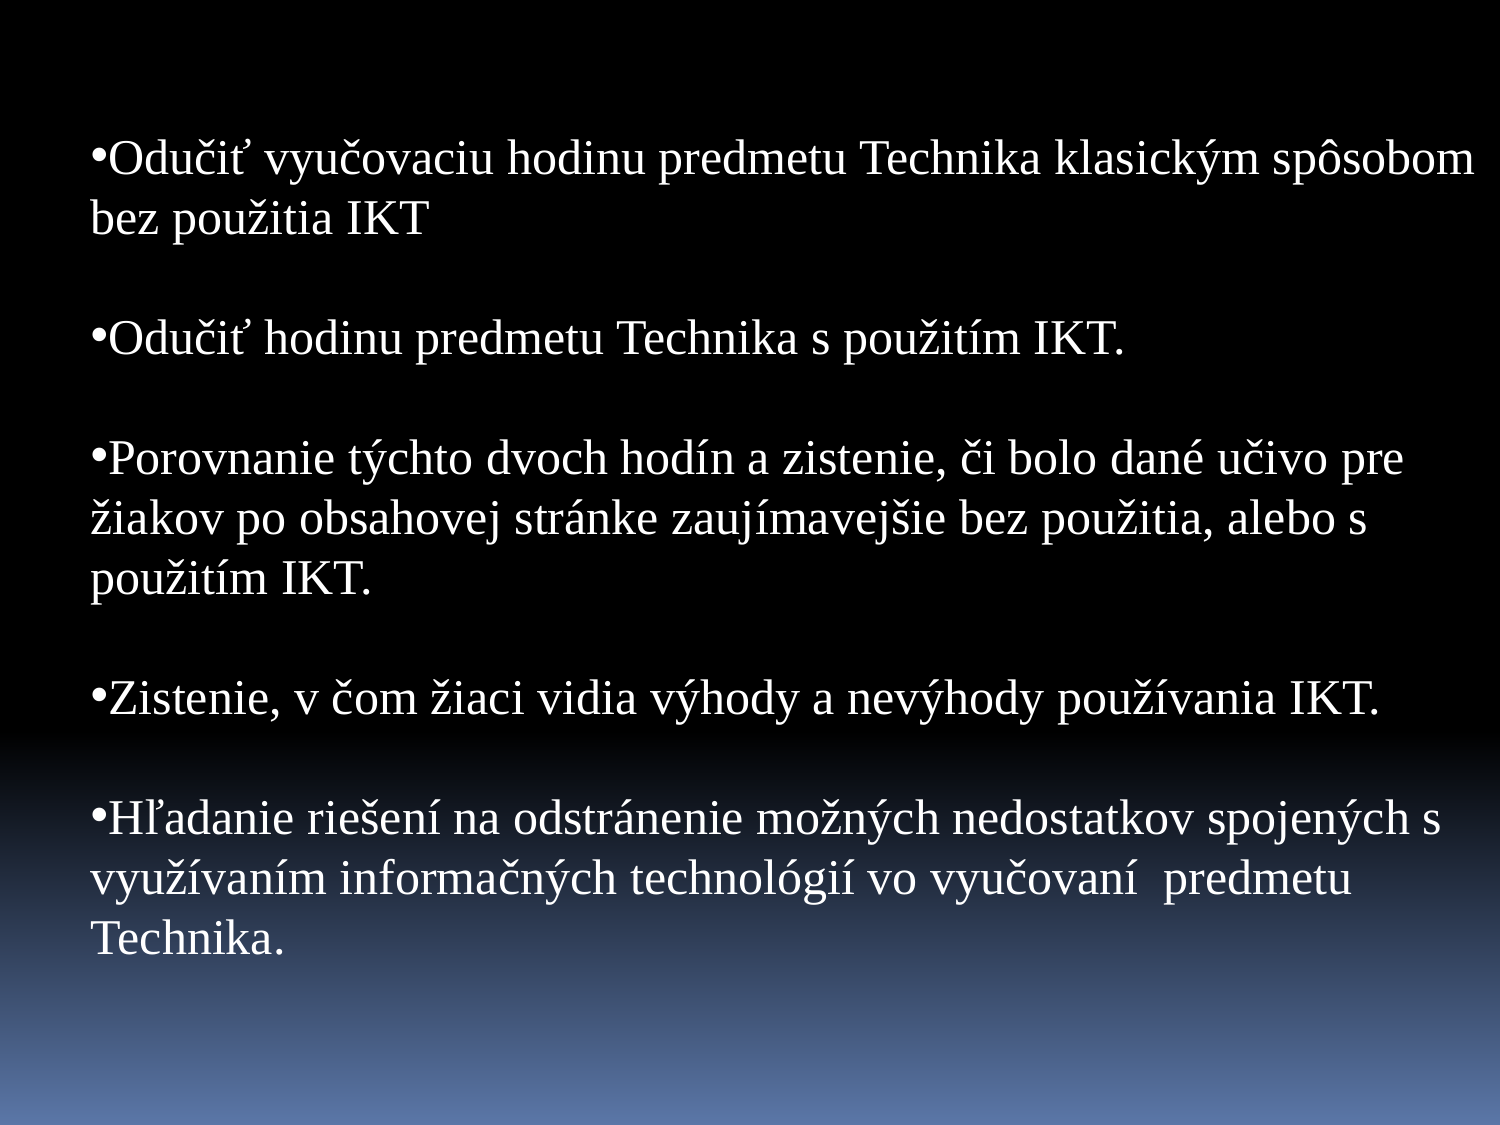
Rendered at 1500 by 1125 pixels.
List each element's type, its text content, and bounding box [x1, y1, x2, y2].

text_box Odučiť vyučovaciu hodinu predmetu Technika klasickým spôsobom bez použitia IKT Odučiť hodinu predmetu Technika s použitím IKT. Porovnanie týchto dvoch hodín a zistenie, či bolo dané učivo pre žiakov po obsahovej stránke zaujímavejšie bez použitia, alebo s použitím IKT. Zistenie, v čom žiaci vidia výhody a nevýhody používania IKT. Hľadanie riešení na odstránenie možných nedostatkov spojených s využívaním informačných technológií vo vyučovaní predmetu Technika. [75, 117, 1492, 1017]
